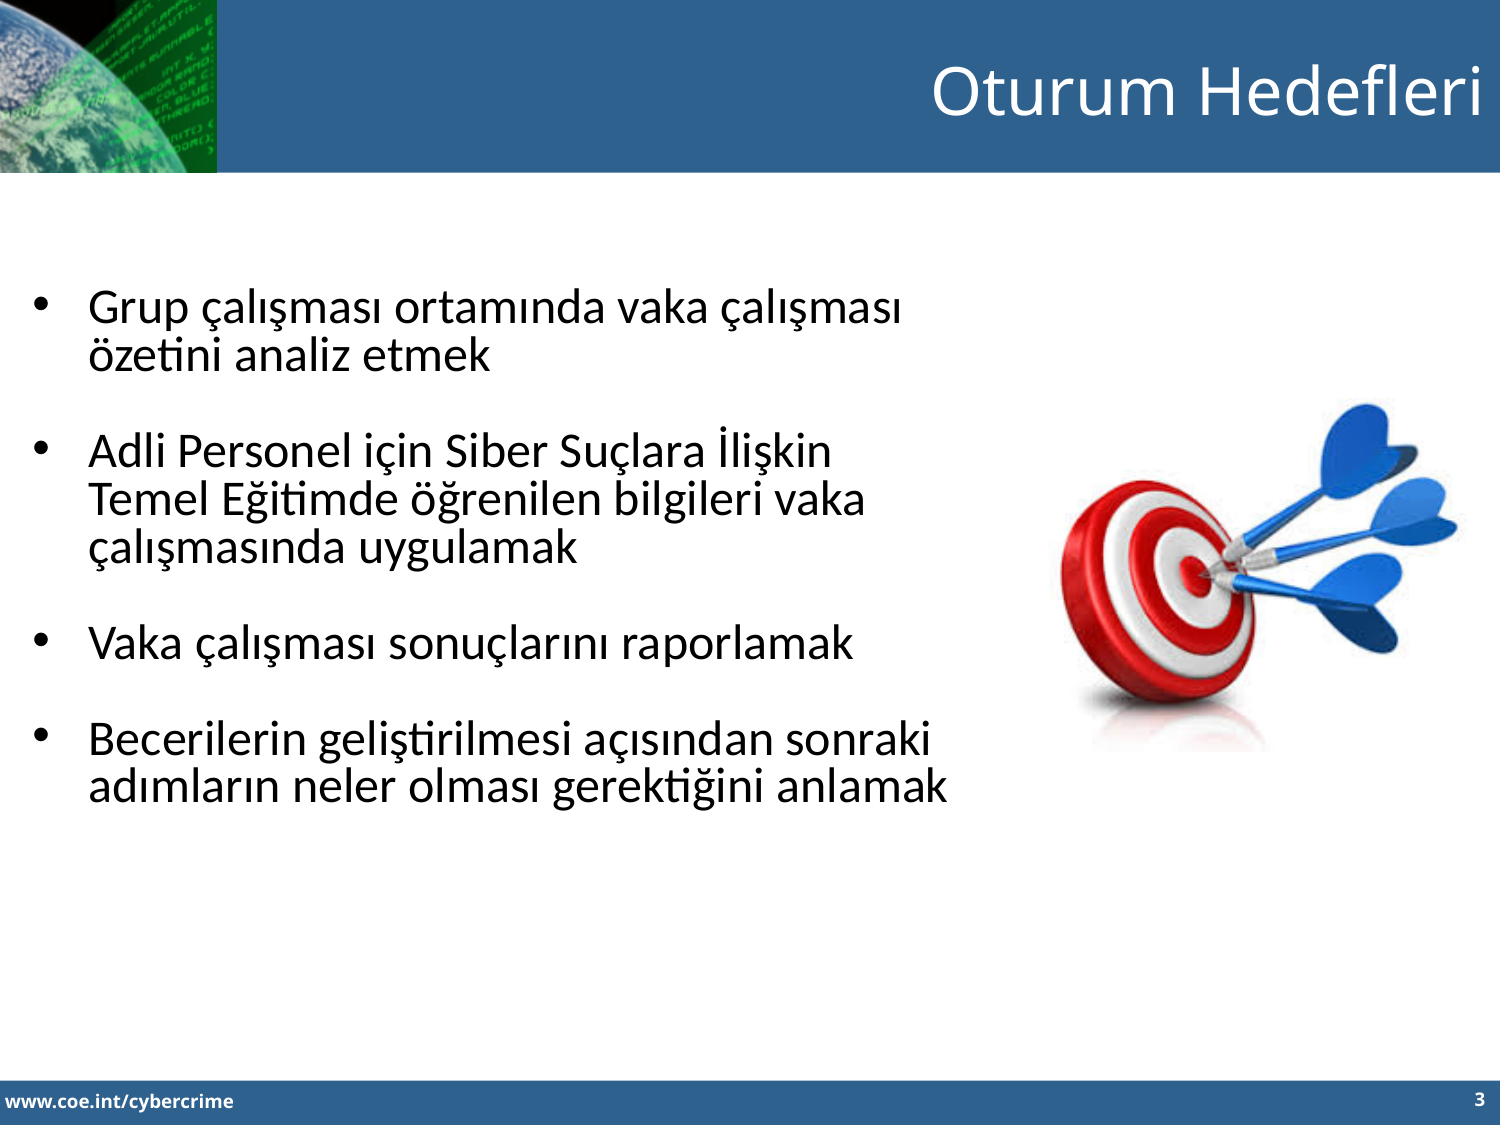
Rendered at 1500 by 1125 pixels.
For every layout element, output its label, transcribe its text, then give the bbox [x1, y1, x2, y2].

text_box Oturum Hedefleri [229, 12, 1500, 166]
picture [0, 1, 217, 173]
text_box Grup çalışması ortamında vaka çalışması özetini analiz etmek Adli Personel için Siber Suçlara İlişkin Temel Eğitimde öğrenilen bilgileri vaka çalışmasında uygulamak Vaka çalışması sonuçlarını raporlamak Becerilerin geliştirilmesi açısından sonraki adımların neler olması gerektiğini anlamak [17, 217, 976, 820]
slide_number 3 [1162, 1080, 1500, 1125]
picture [1021, 398, 1483, 752]
